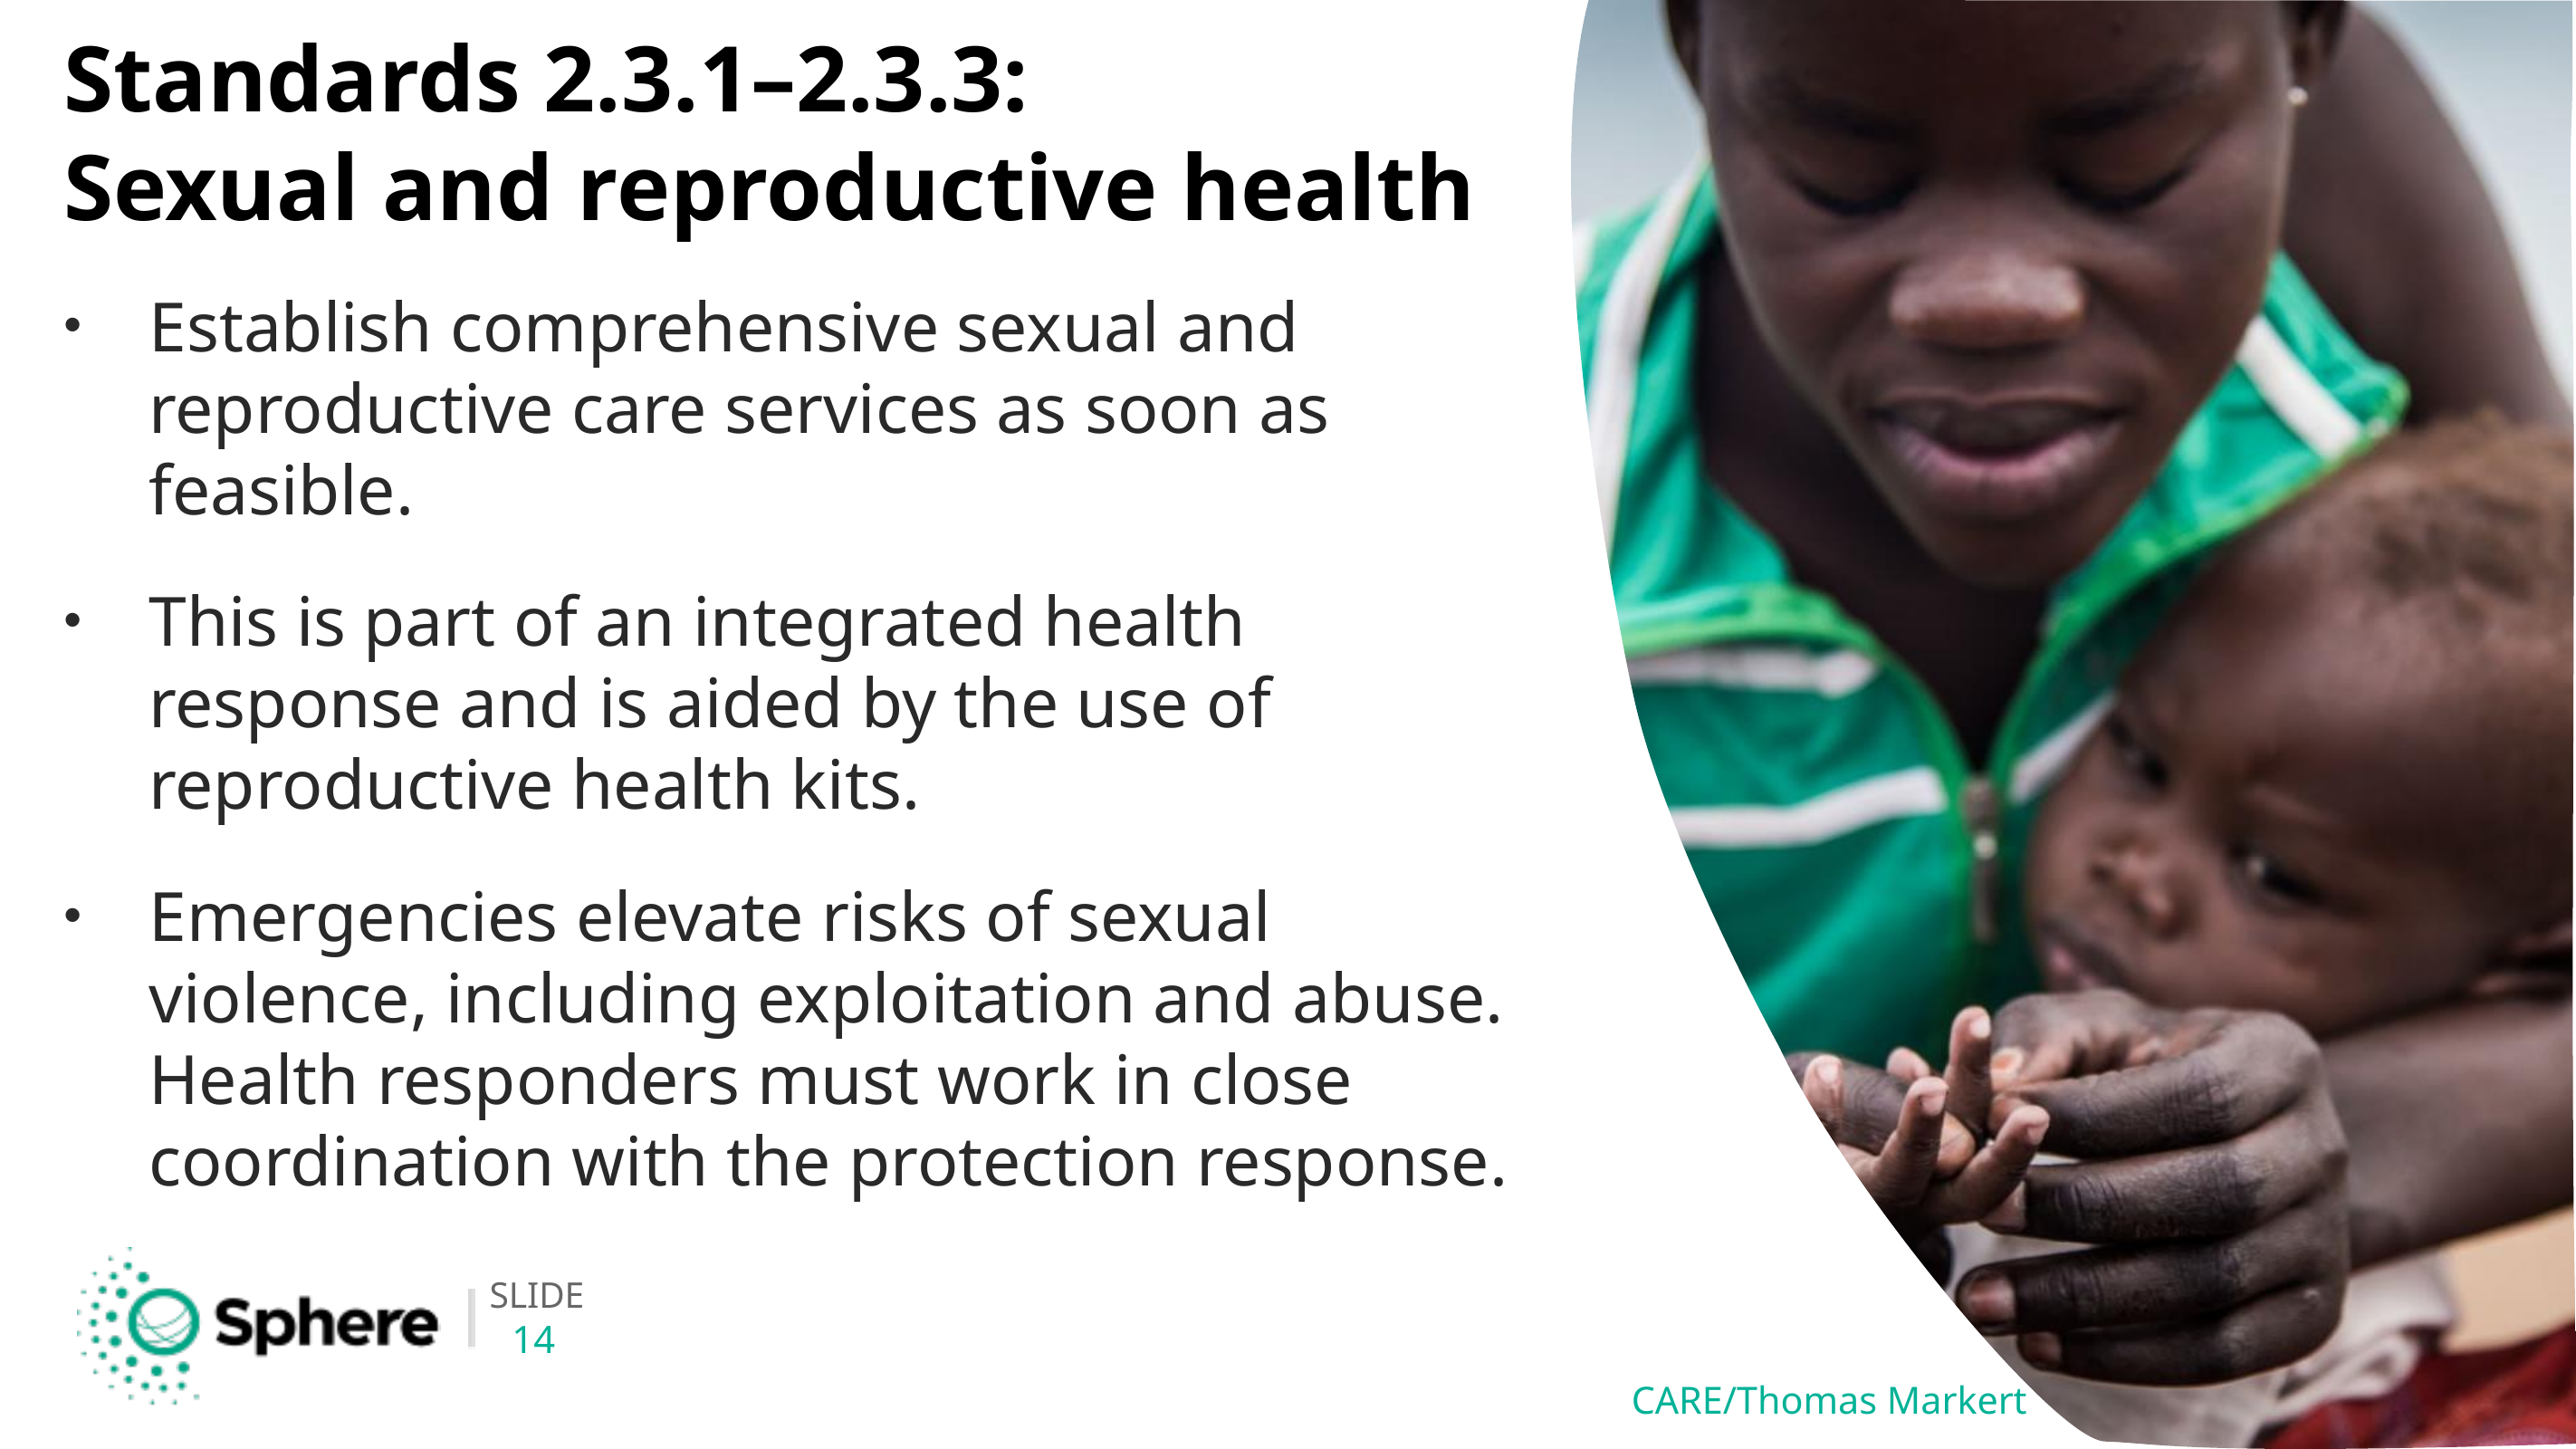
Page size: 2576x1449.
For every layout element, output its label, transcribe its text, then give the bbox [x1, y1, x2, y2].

title Standards 2.3.1–2.3.3: Sexual and reproductive health [55, 13, 1566, 311]
slide_number 14 [503, 1307, 568, 1369]
picture [1570, 0, 2576, 1449]
list Establish comprehensive sexual and reproductive care services as soon as feasible. This is part of an integrated health response and is aided by the use of reproductive health kits. Emergencies elevate risks of sexual violence, including exploitation and abuse. Health responders must work in close coordination with the protection response. [55, 275, 1556, 1449]
